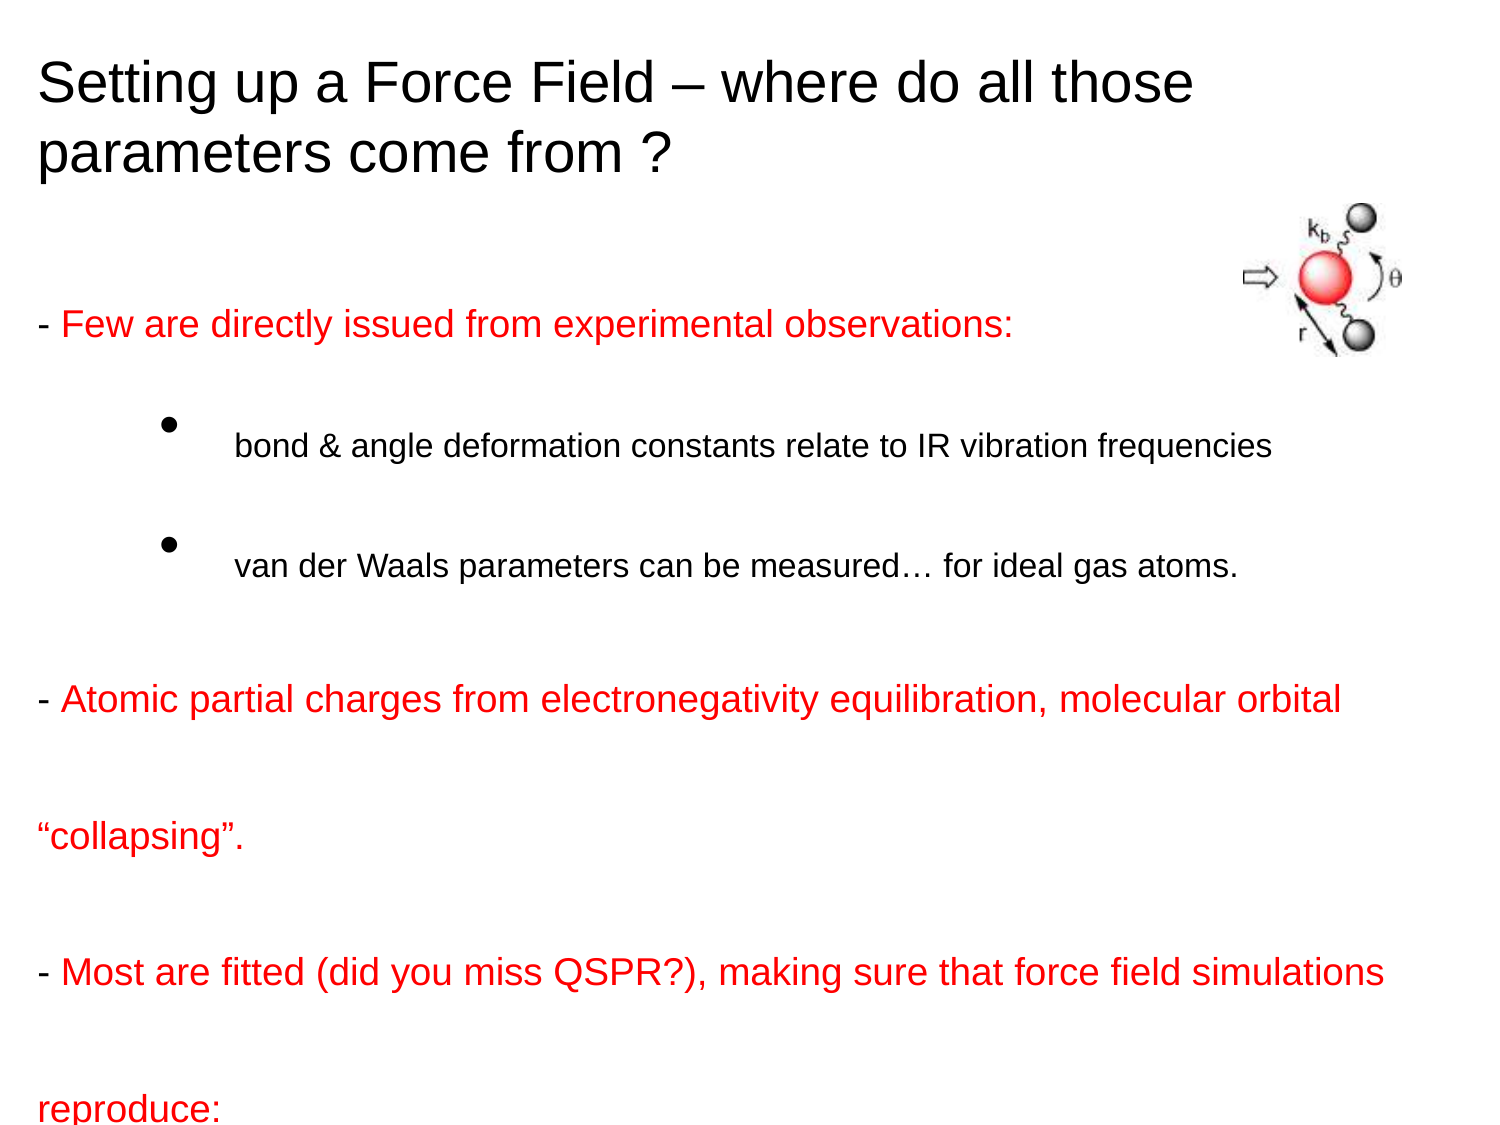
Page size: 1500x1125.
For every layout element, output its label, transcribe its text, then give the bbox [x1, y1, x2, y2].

text_box Setting up a Force Field – where do all those parameters come from ? - Few are directly issued from experimental observations: bond & angle deformation constants relate to IR vibration frequencies van der Waals parameters can be measured… for ideal gas atoms. - Atomic partial charges from electronegativity equilibration, molecular orbital “collapsing”. - Most are fitted (did you miss QSPR?), making sure that force field simulations reproduce: experimentally determined geometries & interconformational barriers Quantum-chemically determined potential energy landscape [22, 36, 1500, 1125]
picture [1243, 203, 1402, 358]
